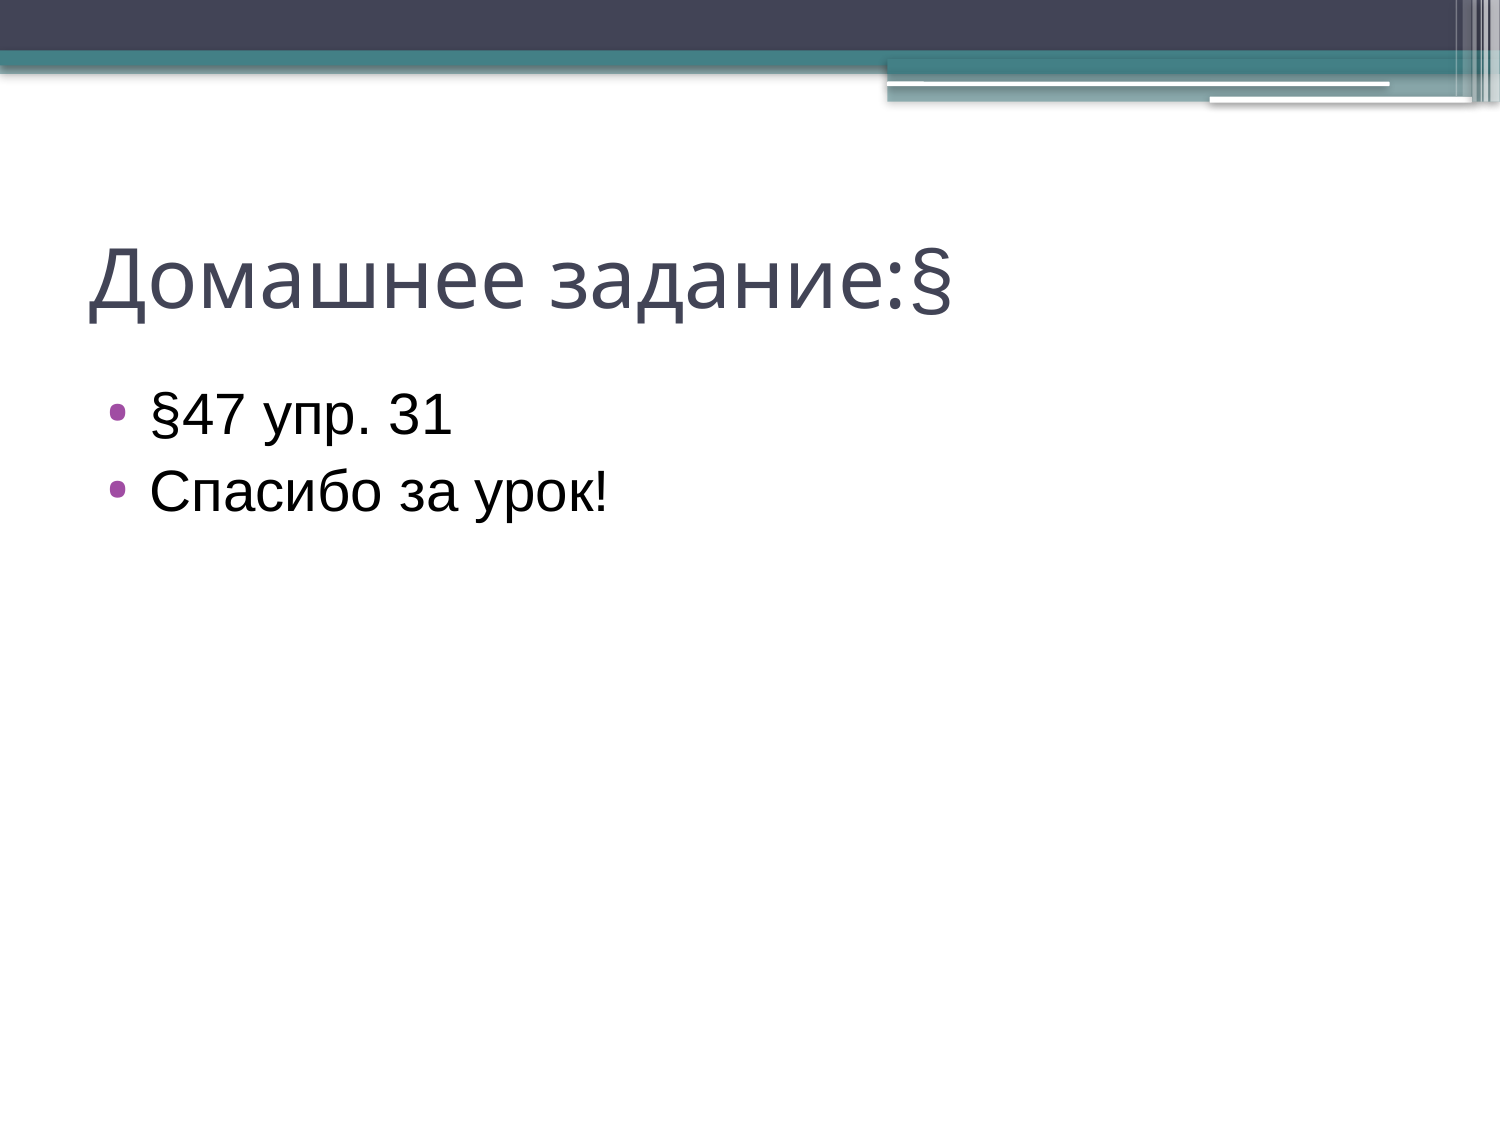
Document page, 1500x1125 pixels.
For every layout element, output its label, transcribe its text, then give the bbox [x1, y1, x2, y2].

title Домашнее задание:§ [75, 187, 1425, 363]
list §47 упр. 31 Спасибо за урок! [75, 368, 1425, 1079]
